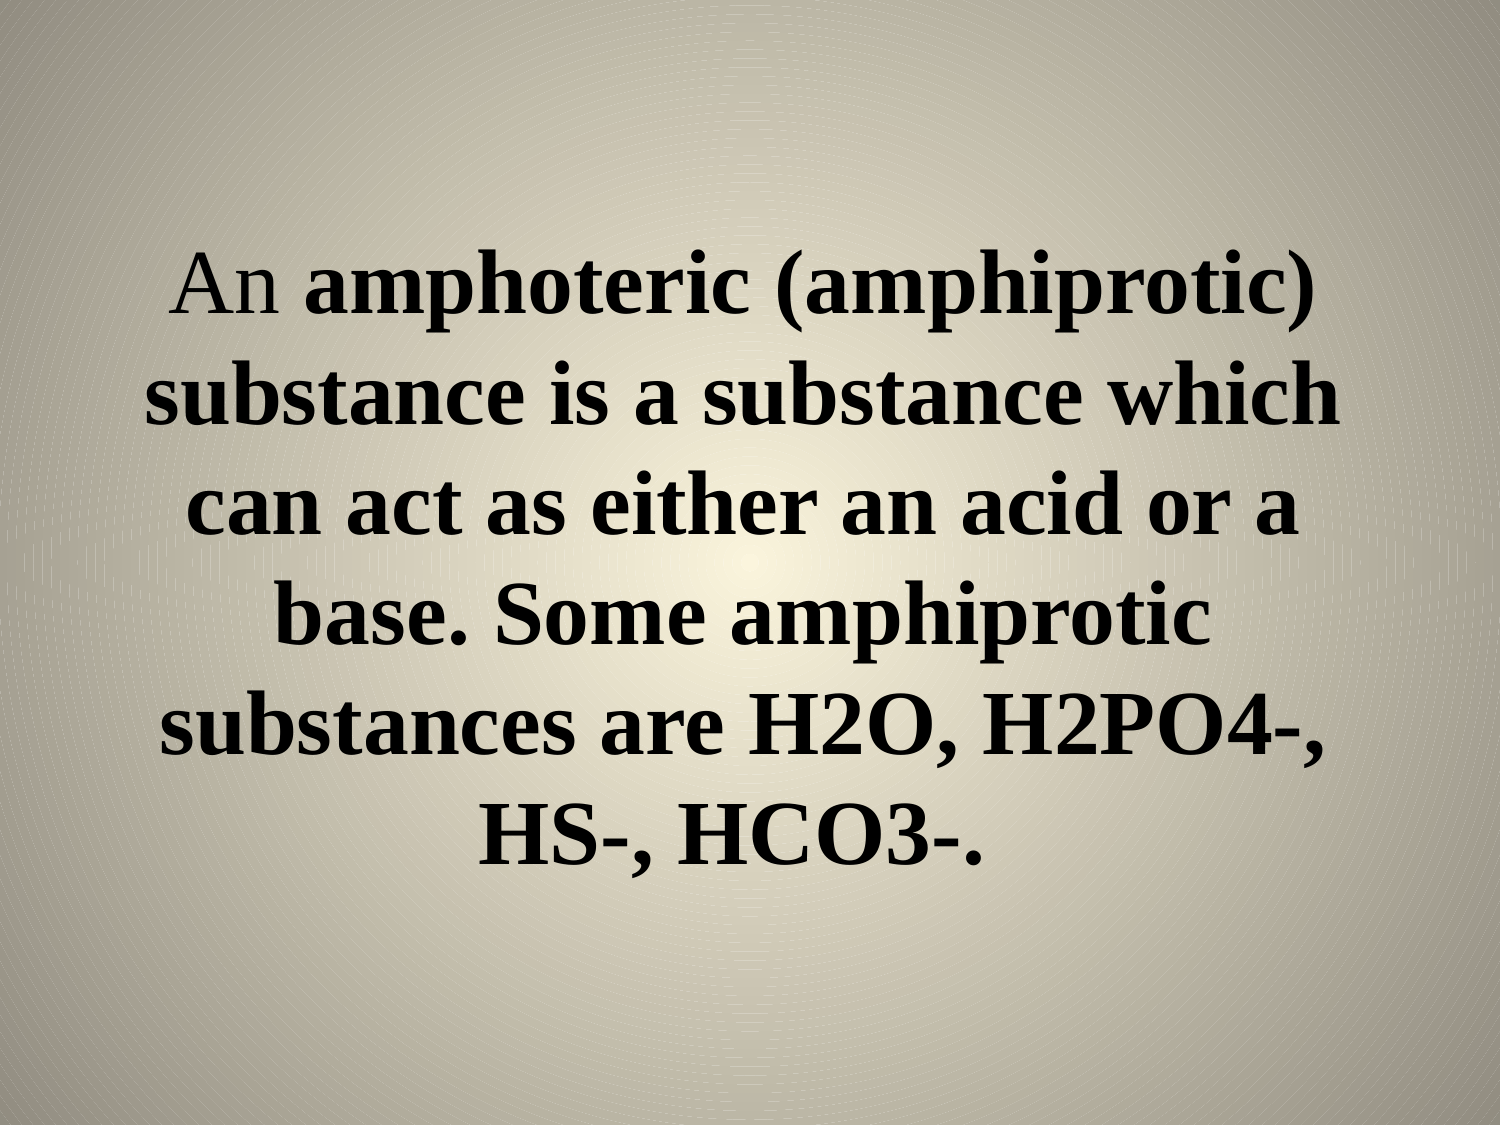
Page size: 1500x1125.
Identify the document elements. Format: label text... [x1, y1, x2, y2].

title An amphoteric (amphiprotic) substance is a substance which can act as either an acid or a base. Some amphiprotic substances are H2O, H2PO4-, HS-, HCO3-. [62, 174, 1425, 930]
